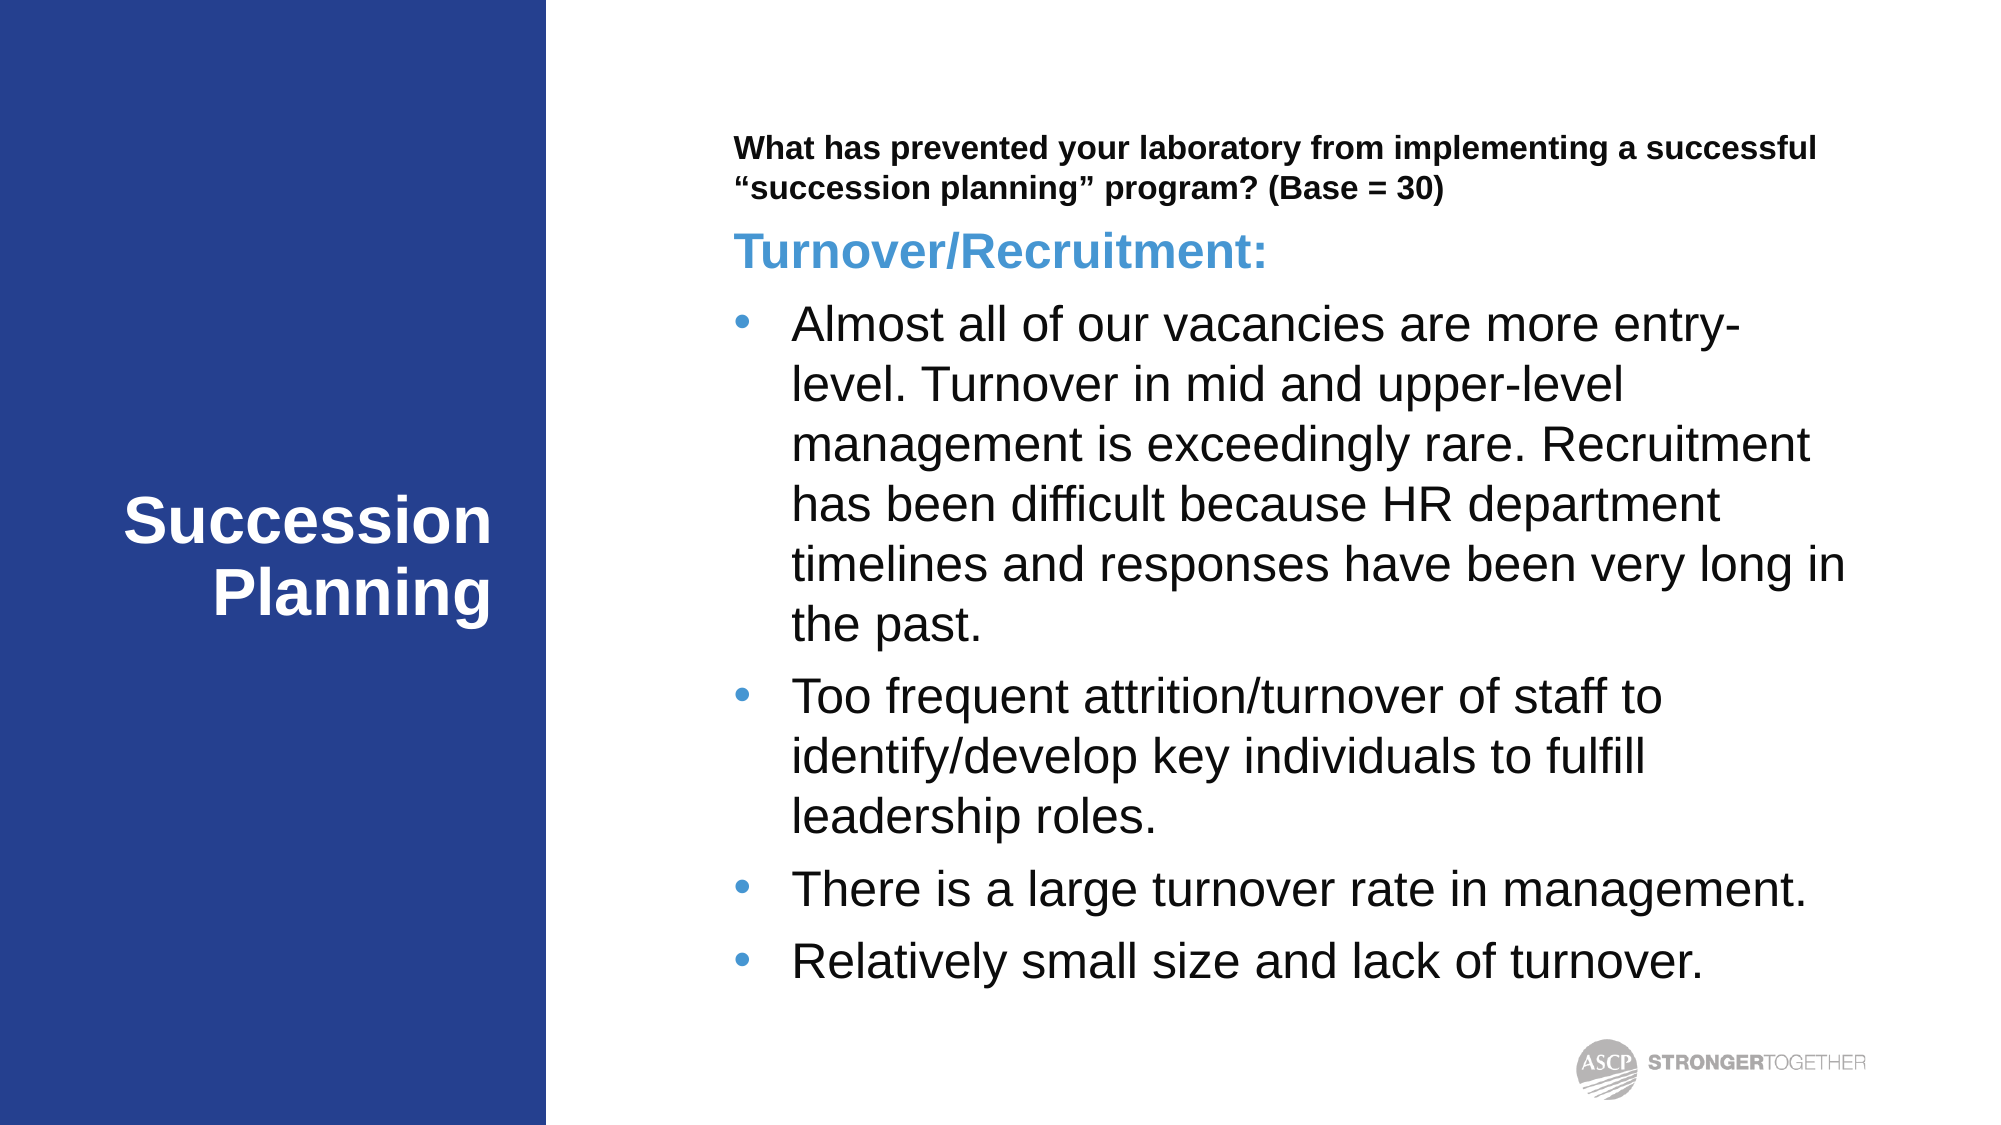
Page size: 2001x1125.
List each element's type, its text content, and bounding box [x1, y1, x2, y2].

list What has prevented your laboratory from implementing a successful “succession planning” program? (Base = 30) Turnover/Recruitment: Almost all of our vacancies are more entry-level. Turnover in mid and upper-level management is exceedingly rare. Recruitment has been difficult because HR department timelines and responses have been very long in the past. Too frequent attrition/turnover of staff to identify/develop key individuals to fulfill leadership roles. There is a large turnover rate in management. Relatively small size and lack of turnover. [701, 107, 1866, 1009]
picture [1576, 1039, 1866, 1100]
title Succession Planning [37, 448, 509, 667]
